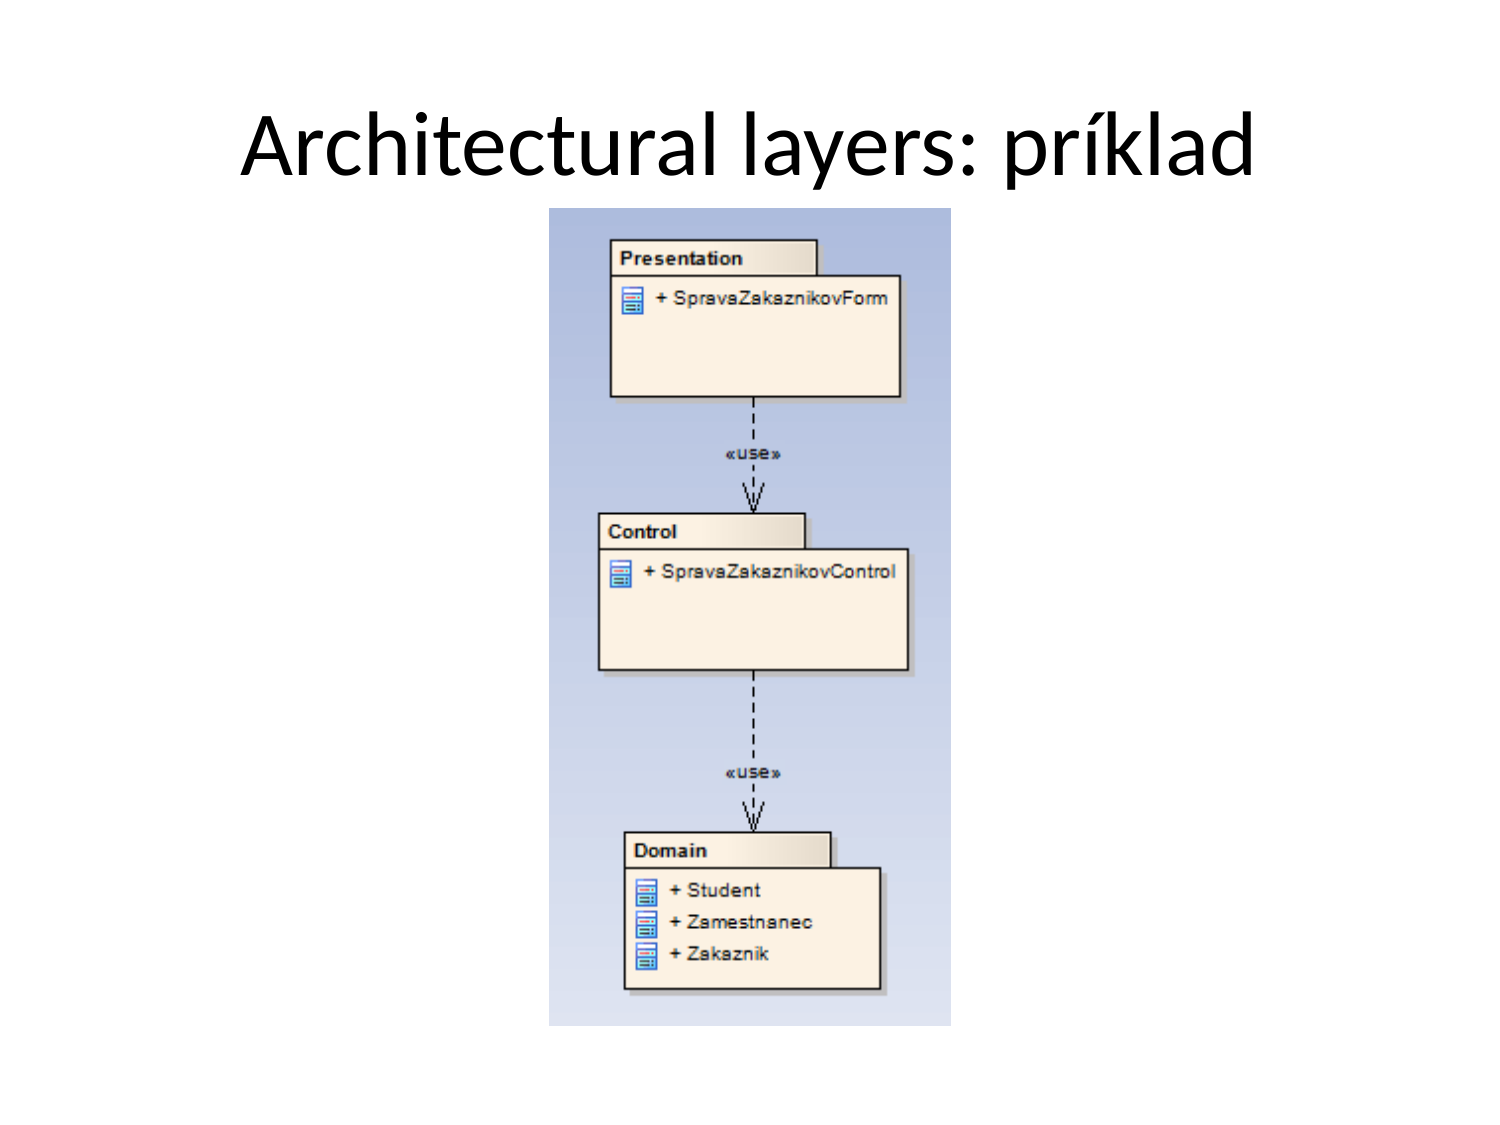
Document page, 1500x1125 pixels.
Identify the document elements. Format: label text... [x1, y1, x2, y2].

title Architectural layers: príklad [75, 45, 1425, 233]
picture [548, 207, 952, 1026]
